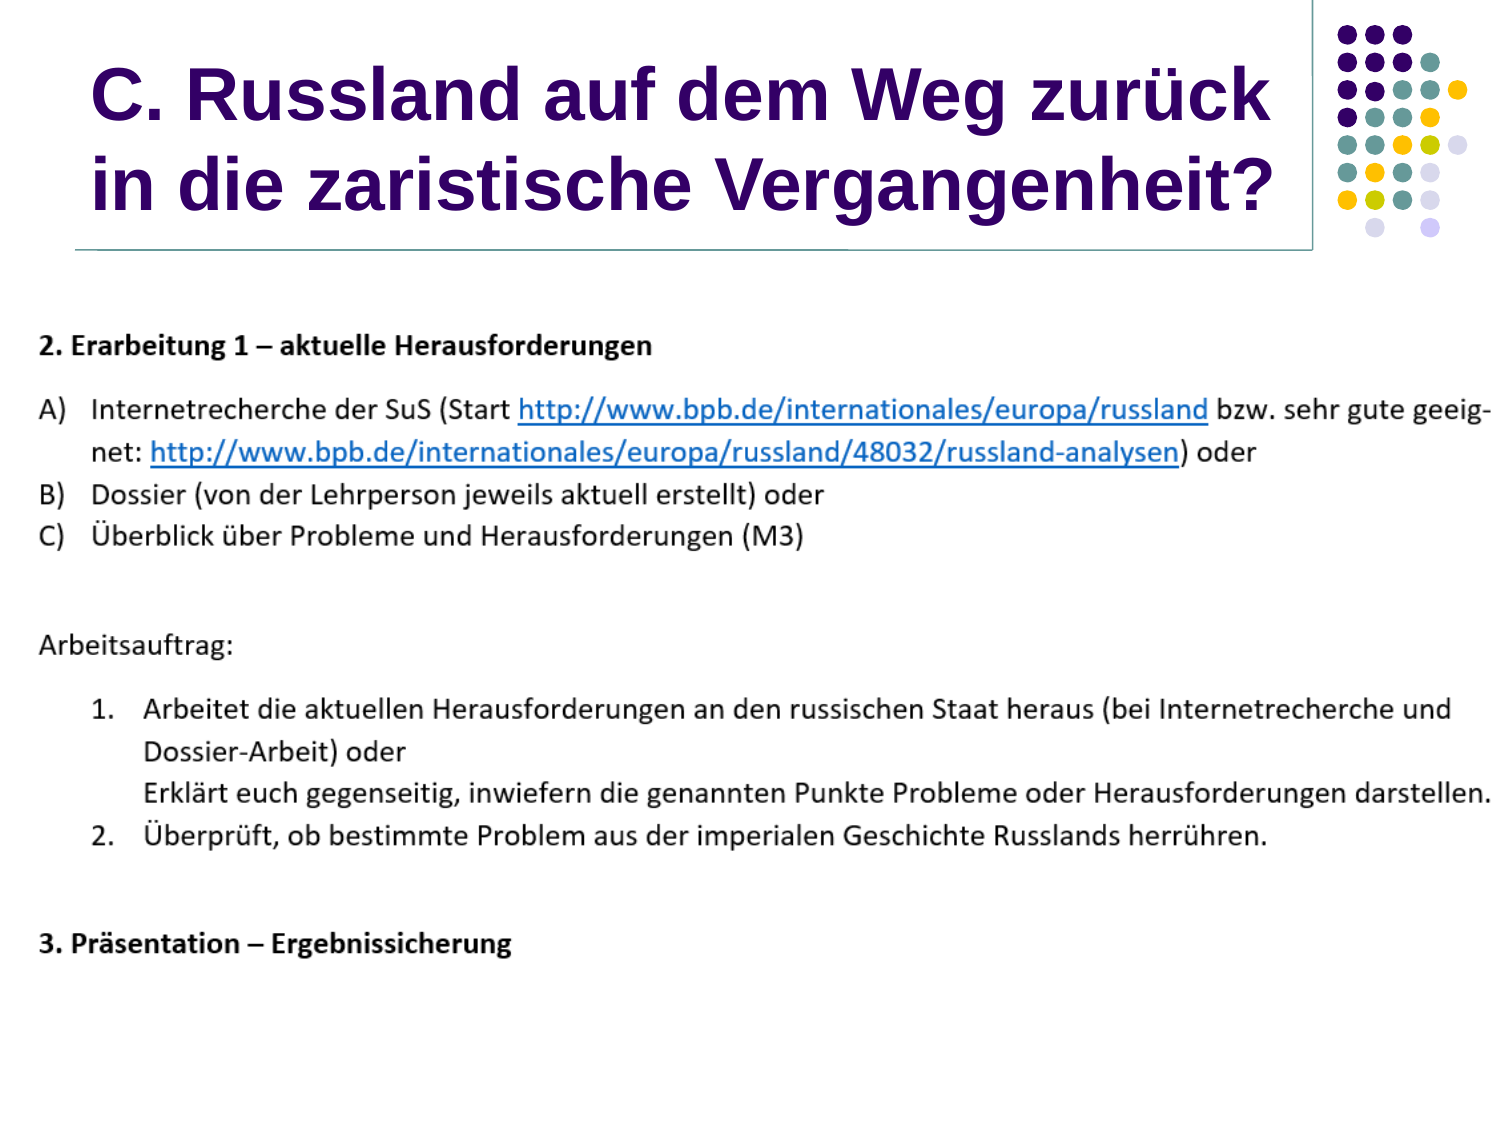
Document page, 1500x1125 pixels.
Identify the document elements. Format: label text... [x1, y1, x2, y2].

picture [0, 314, 1500, 977]
title C. Russland auf dem Weg zurück in die zaristische Vergangenheit? [74, 19, 1313, 233]
